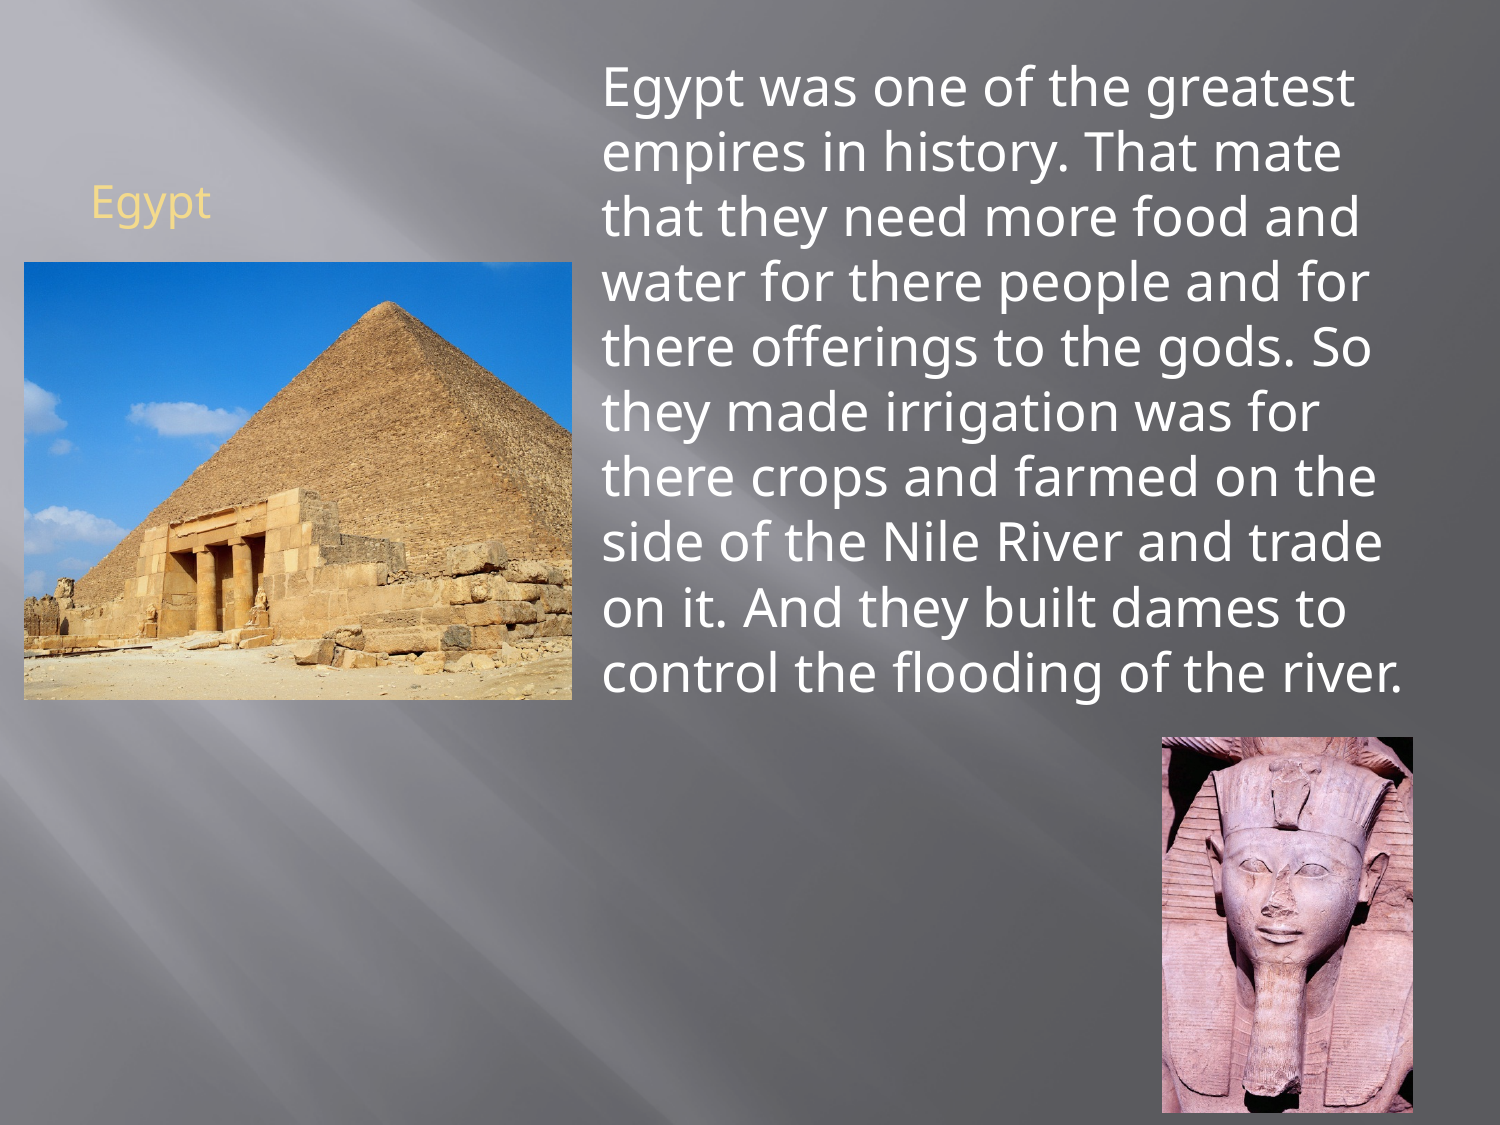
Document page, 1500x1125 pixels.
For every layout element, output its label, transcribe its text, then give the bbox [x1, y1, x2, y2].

picture [24, 262, 572, 701]
list Egypt was one of the greatest empires in history. That mate that they need more food and water for there people and for there offerings to the gods. So they made irrigation was for there crops and farmed on the side of the Nile River and trade on it. And they built dames to control the flooding of the river. [586, 44, 1425, 1005]
picture [1162, 737, 1413, 1113]
title Egypt [75, 44, 569, 236]
